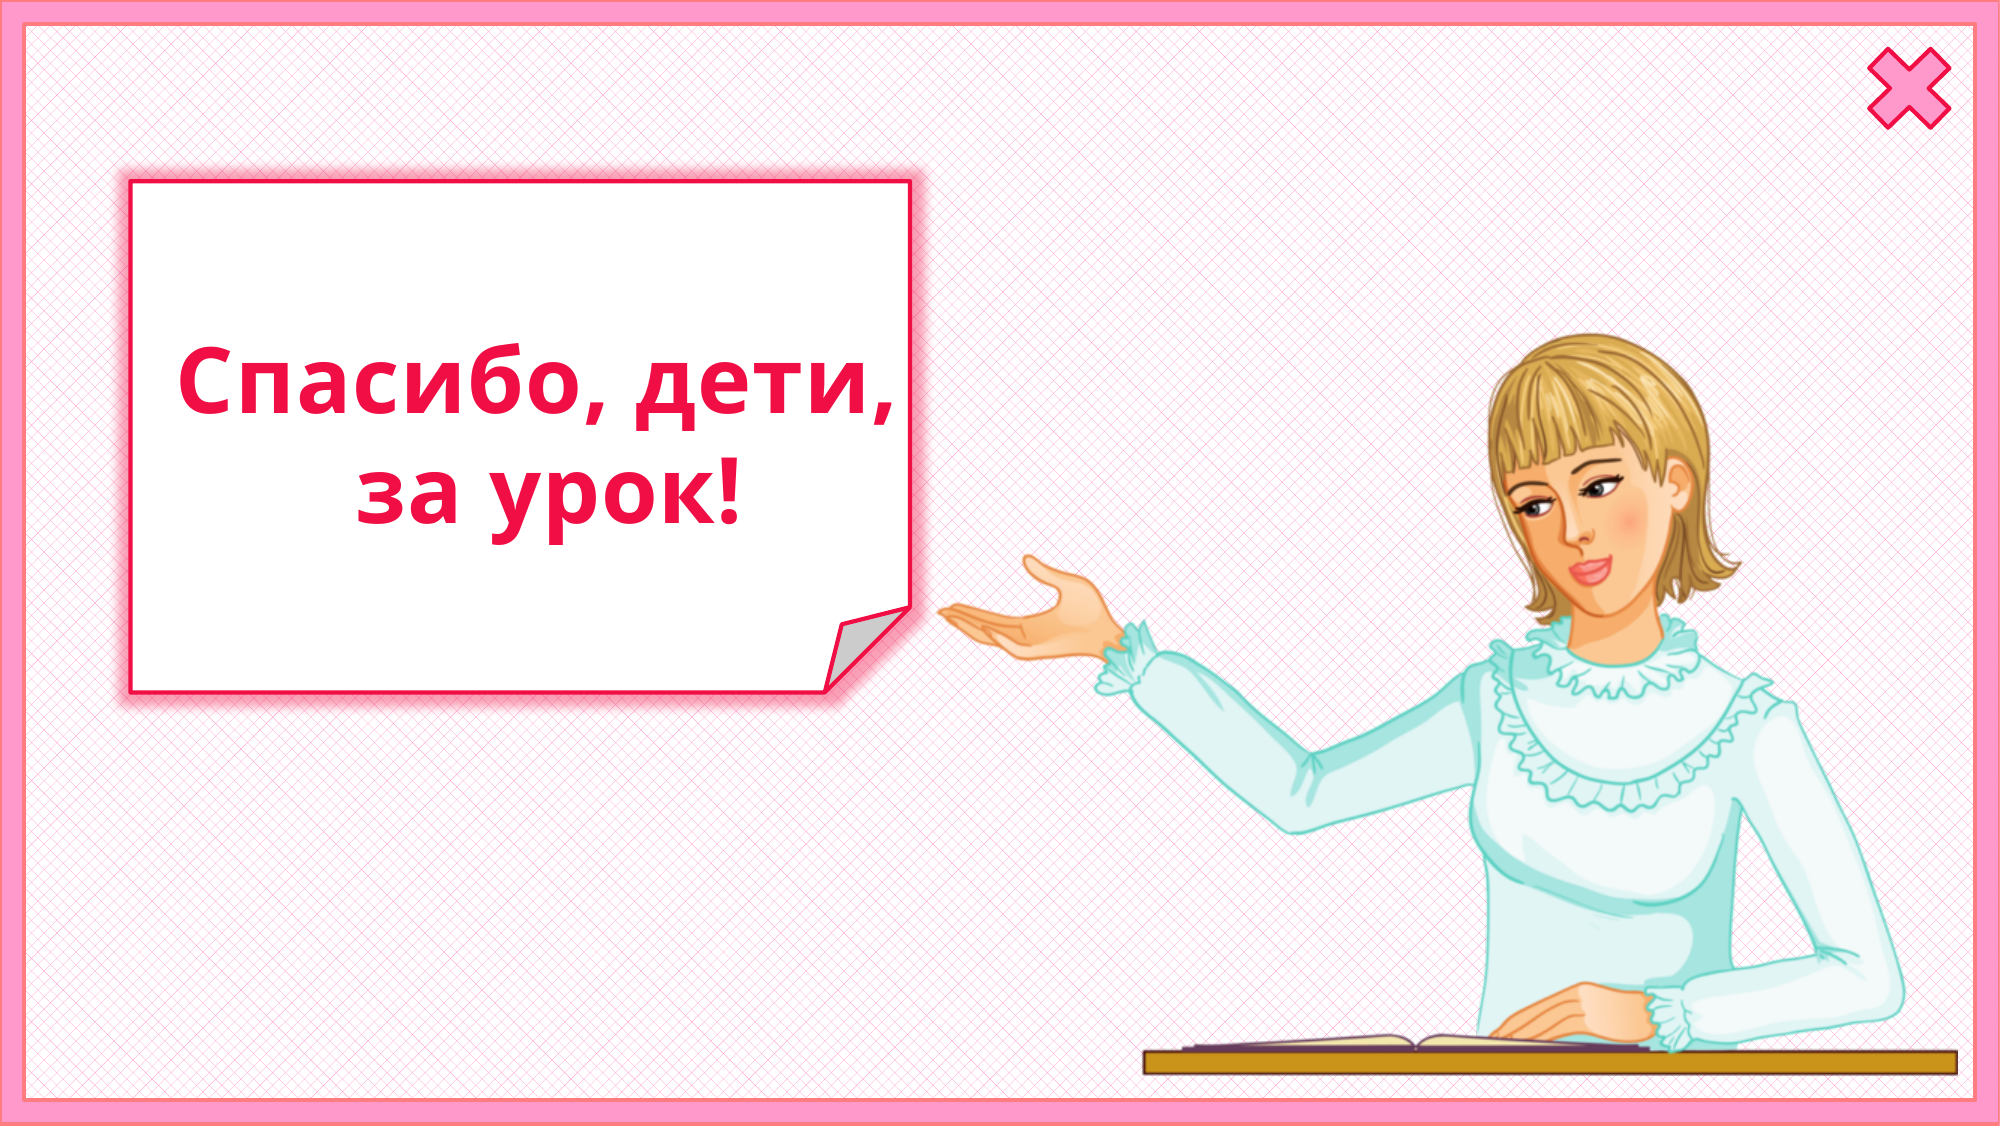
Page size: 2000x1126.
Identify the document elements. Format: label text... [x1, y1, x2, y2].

text_box Спасибо, дети, за урок! [160, 314, 904, 550]
picture [909, 298, 1958, 1122]
text_box [1867, 46, 1952, 130]
text_box [128, 179, 913, 695]
